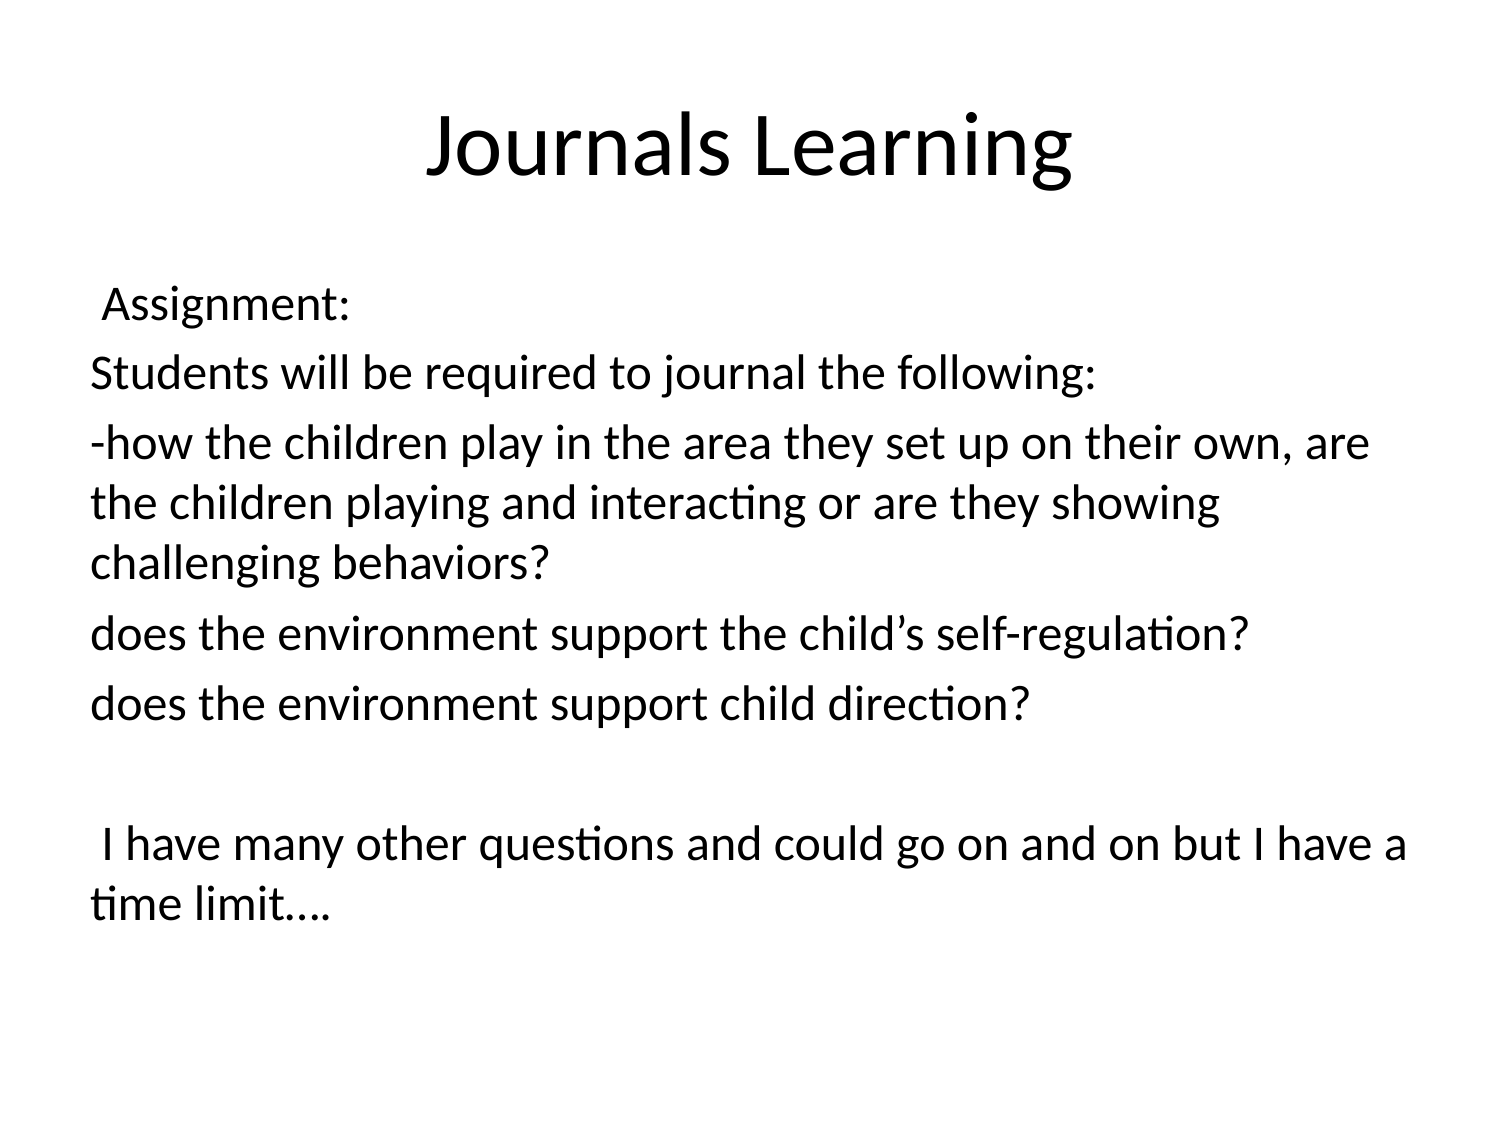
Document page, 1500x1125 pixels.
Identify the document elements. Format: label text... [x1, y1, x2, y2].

title Journals Learning [75, 45, 1425, 233]
list Assignment: Students will be required to journal the following: -how the children play in the area they set up on their own, are the children playing and interacting or are they showing challenging behaviors? does the environment support the child’s self-regulation? does the environment support child direction? I have many other questions and could go on and on but I have a time limit…. [75, 262, 1425, 1005]
